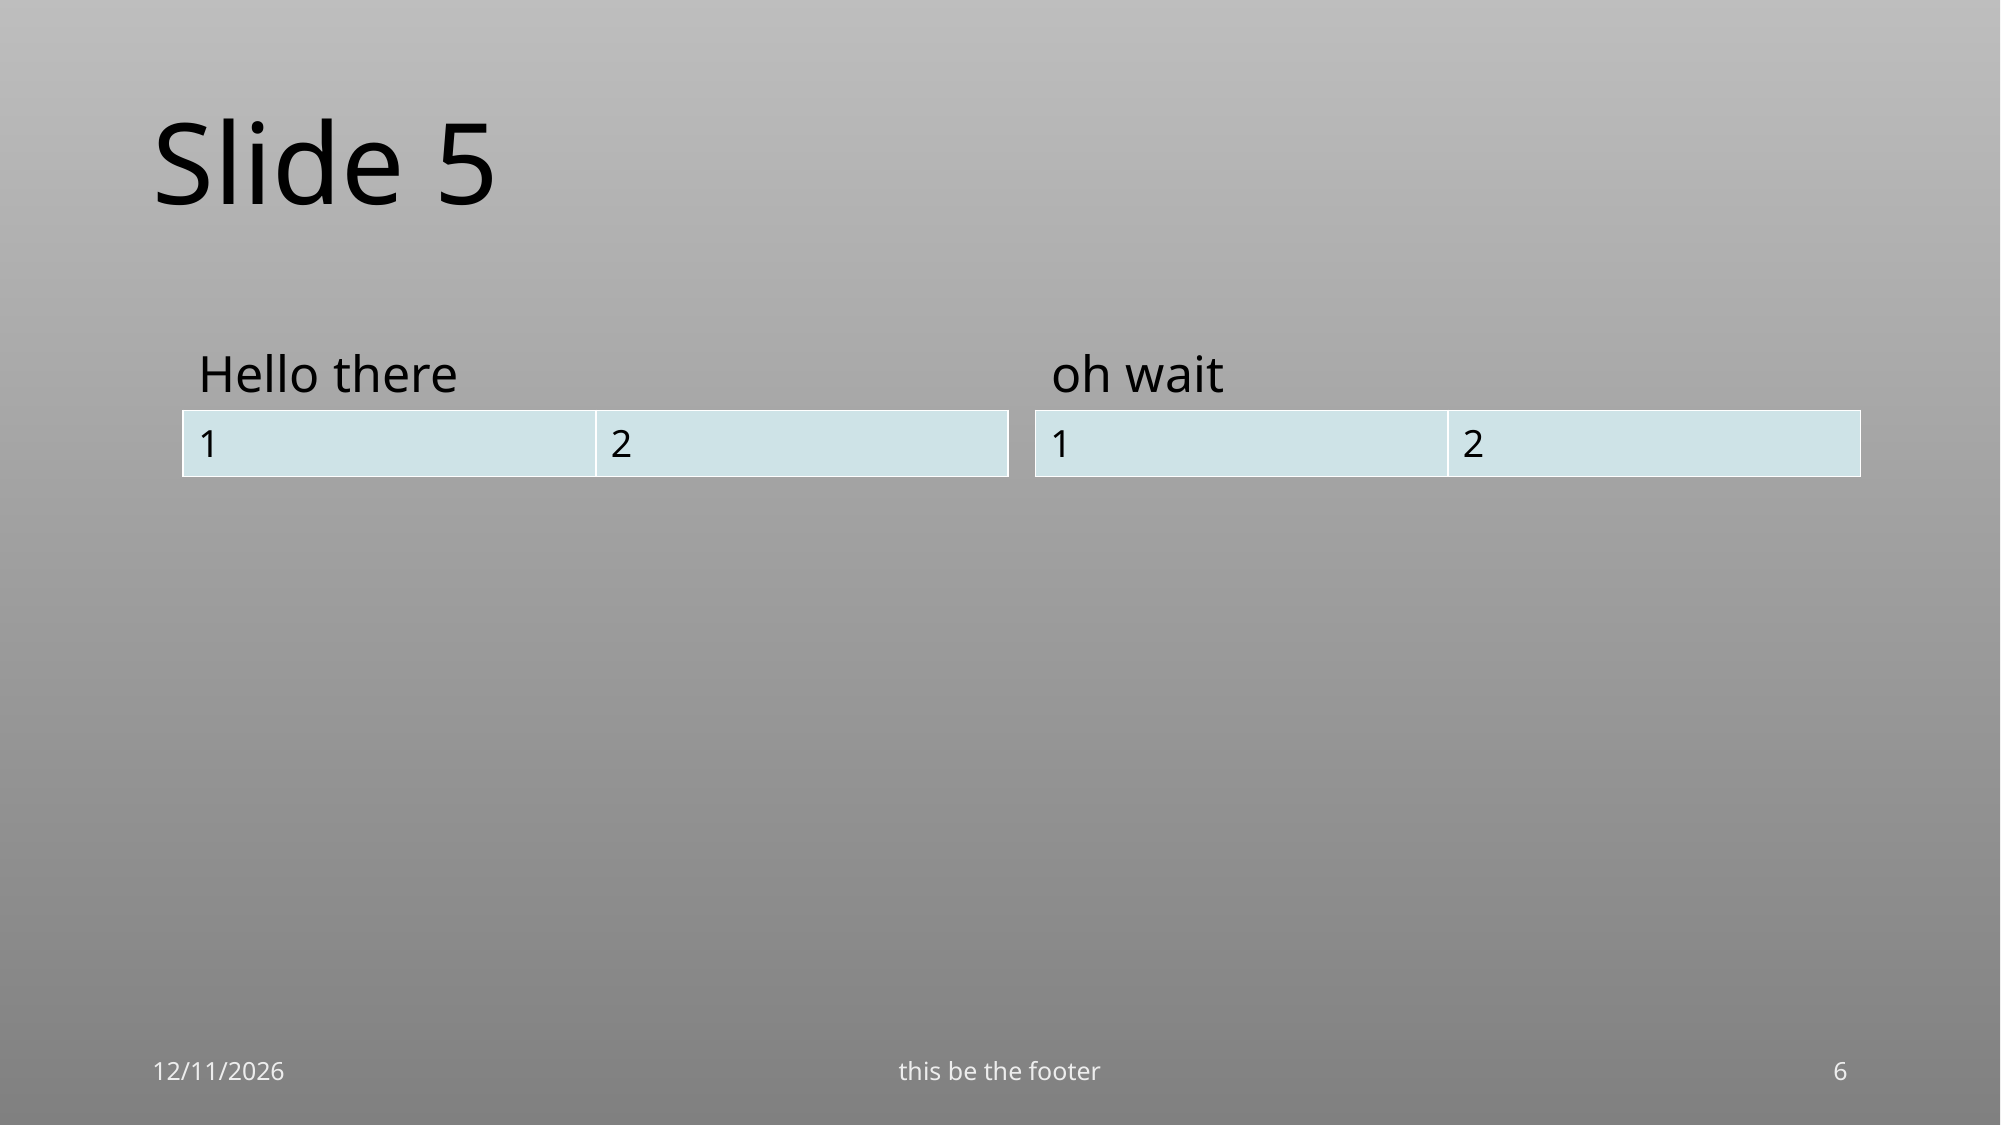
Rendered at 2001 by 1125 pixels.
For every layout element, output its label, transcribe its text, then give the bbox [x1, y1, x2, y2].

footer this be the footer [662, 1042, 1338, 1103]
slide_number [137, 1042, 588, 1103]
table_header 1 [184, 411, 595, 476]
table_header 1 [1036, 411, 1447, 476]
table_header 2 [597, 411, 1007, 476]
table_header 2 [1449, 411, 1860, 476]
list Hello there [183, 275, 1009, 410]
slide_number ‹#› [1412, 1042, 1863, 1103]
list oh wait [1036, 275, 1863, 411]
title Slide 5 [137, 59, 1863, 278]
picture [0, 0, 2001, 1125]
